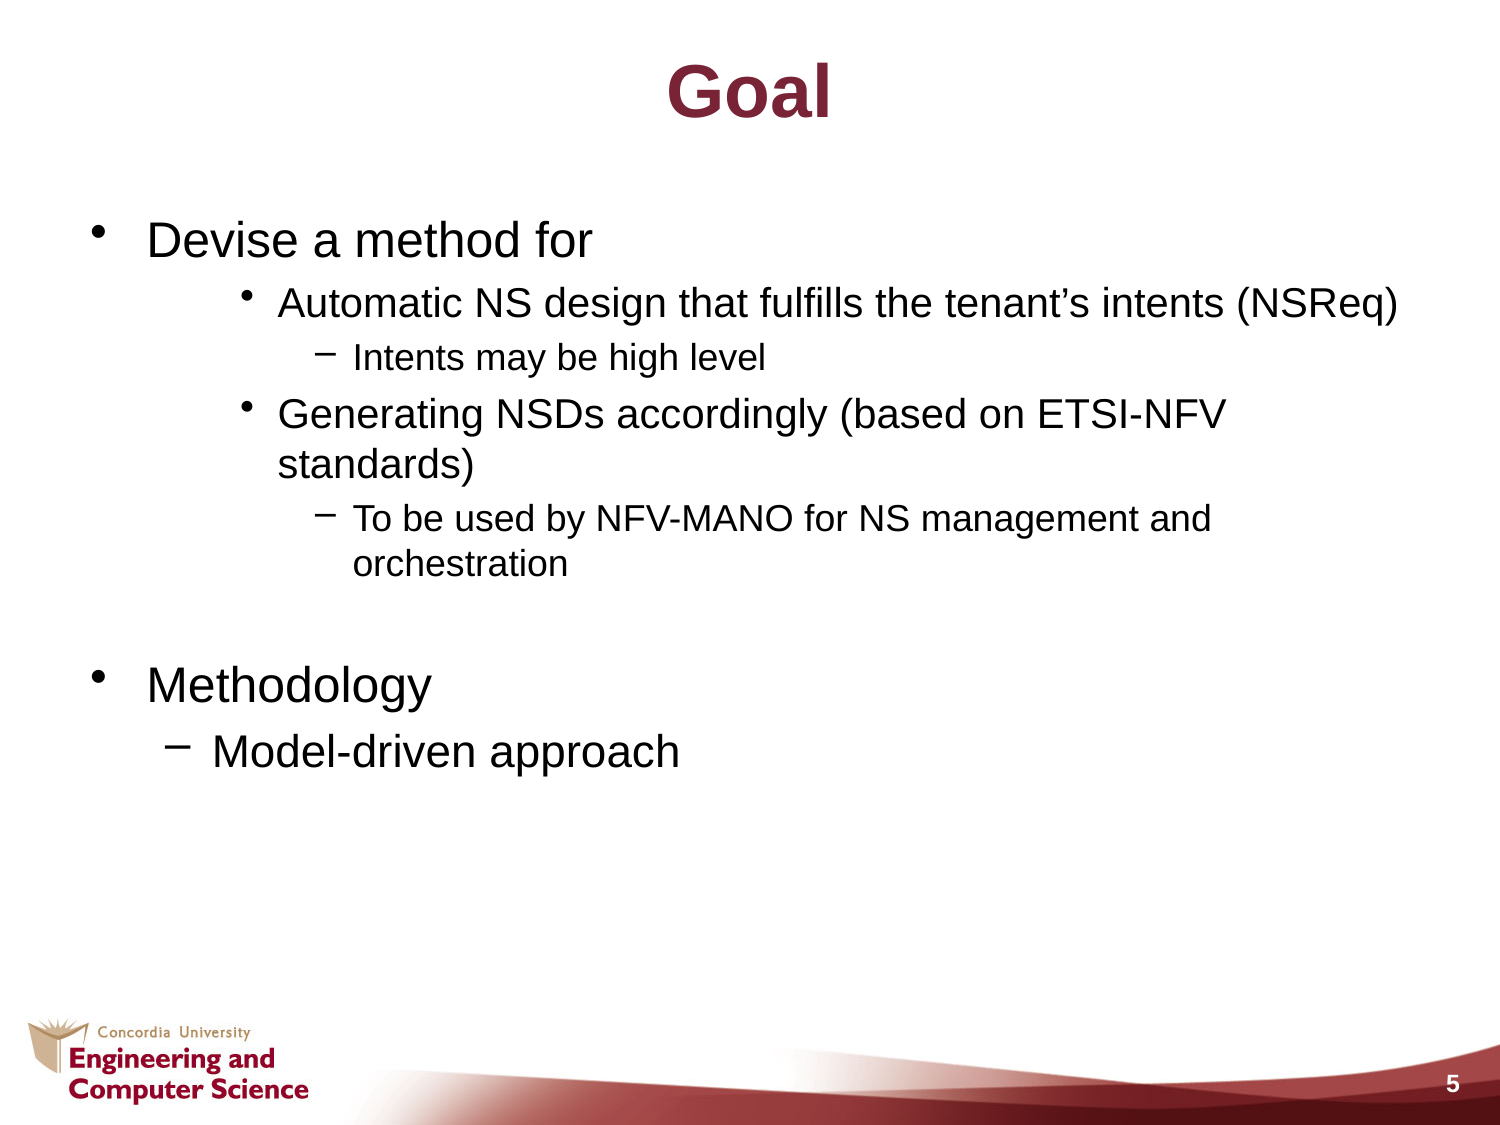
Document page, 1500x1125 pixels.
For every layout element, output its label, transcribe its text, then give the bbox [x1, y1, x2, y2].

picture [0, 0, 1500, 1125]
title Goal [112, 34, 1388, 154]
slide_number 5 [1387, 1052, 1475, 1113]
list Devise a method for Automatic NS design that fulfills the tenant’s intents (NSReq) Intents may be high level Generating NSDs accordingly (based on ETSI-NFV standards) To be used by NFV-MANO for NS management and orchestration Methodology Model-driven approach [74, 199, 1426, 1011]
